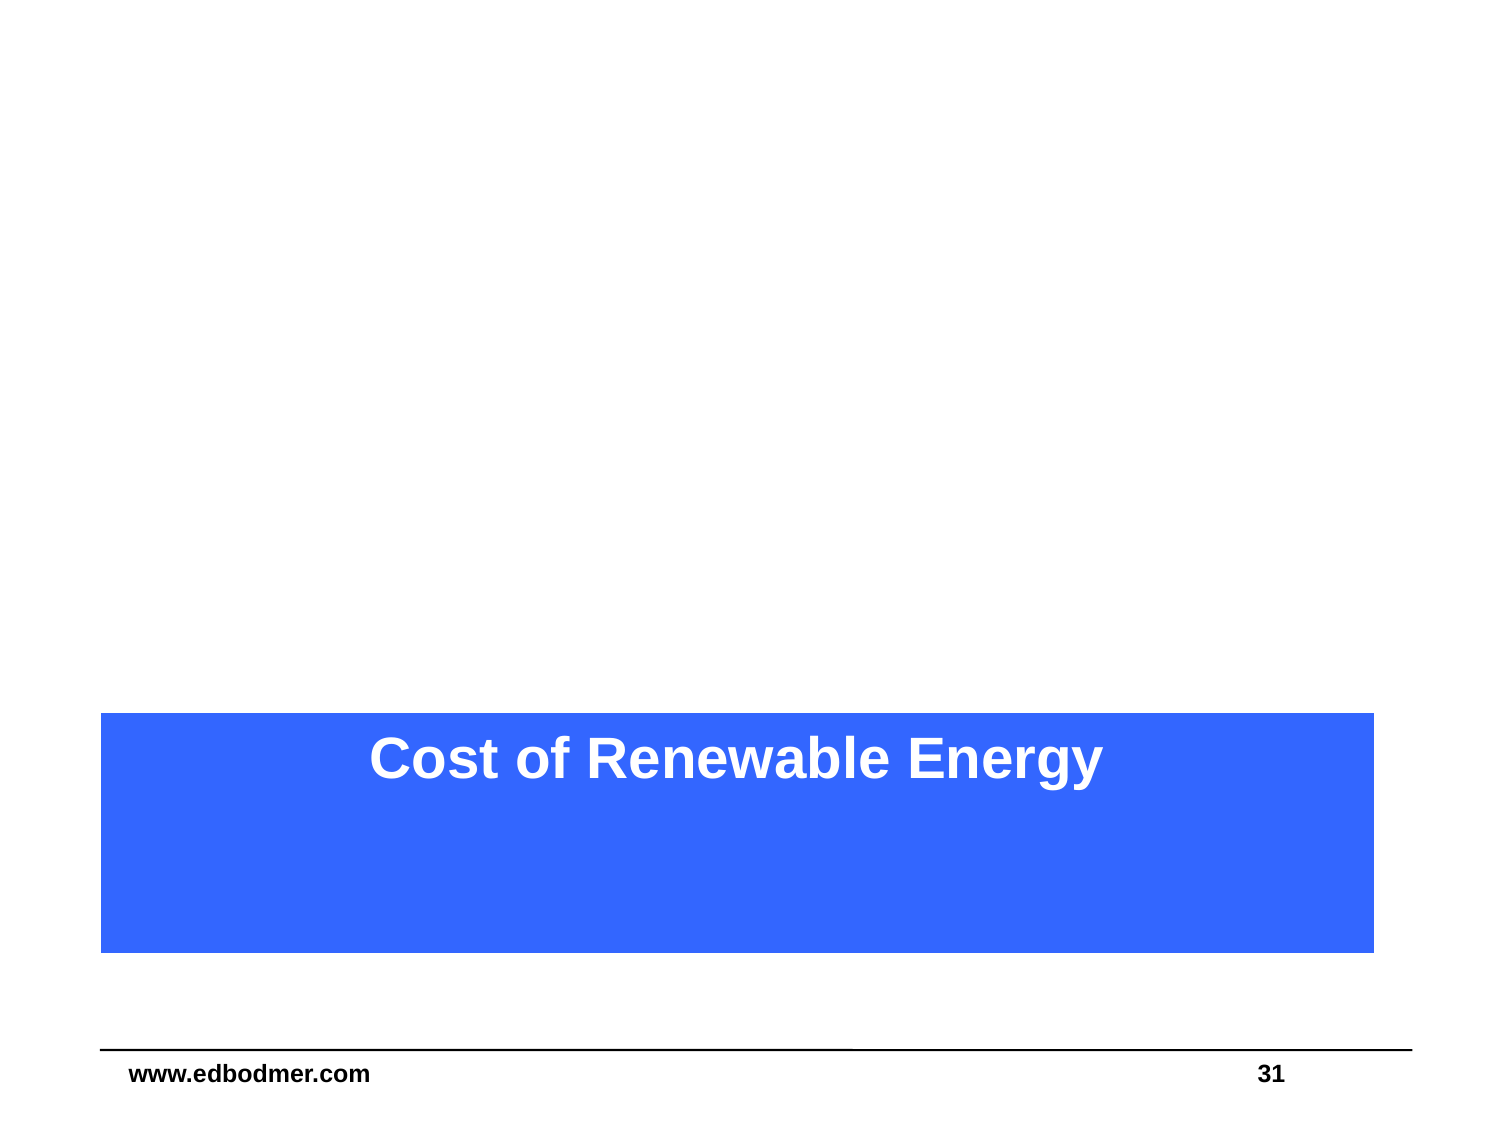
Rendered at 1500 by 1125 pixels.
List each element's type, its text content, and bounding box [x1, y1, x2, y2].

title Cost of Renewable Energy [99, 712, 1376, 954]
